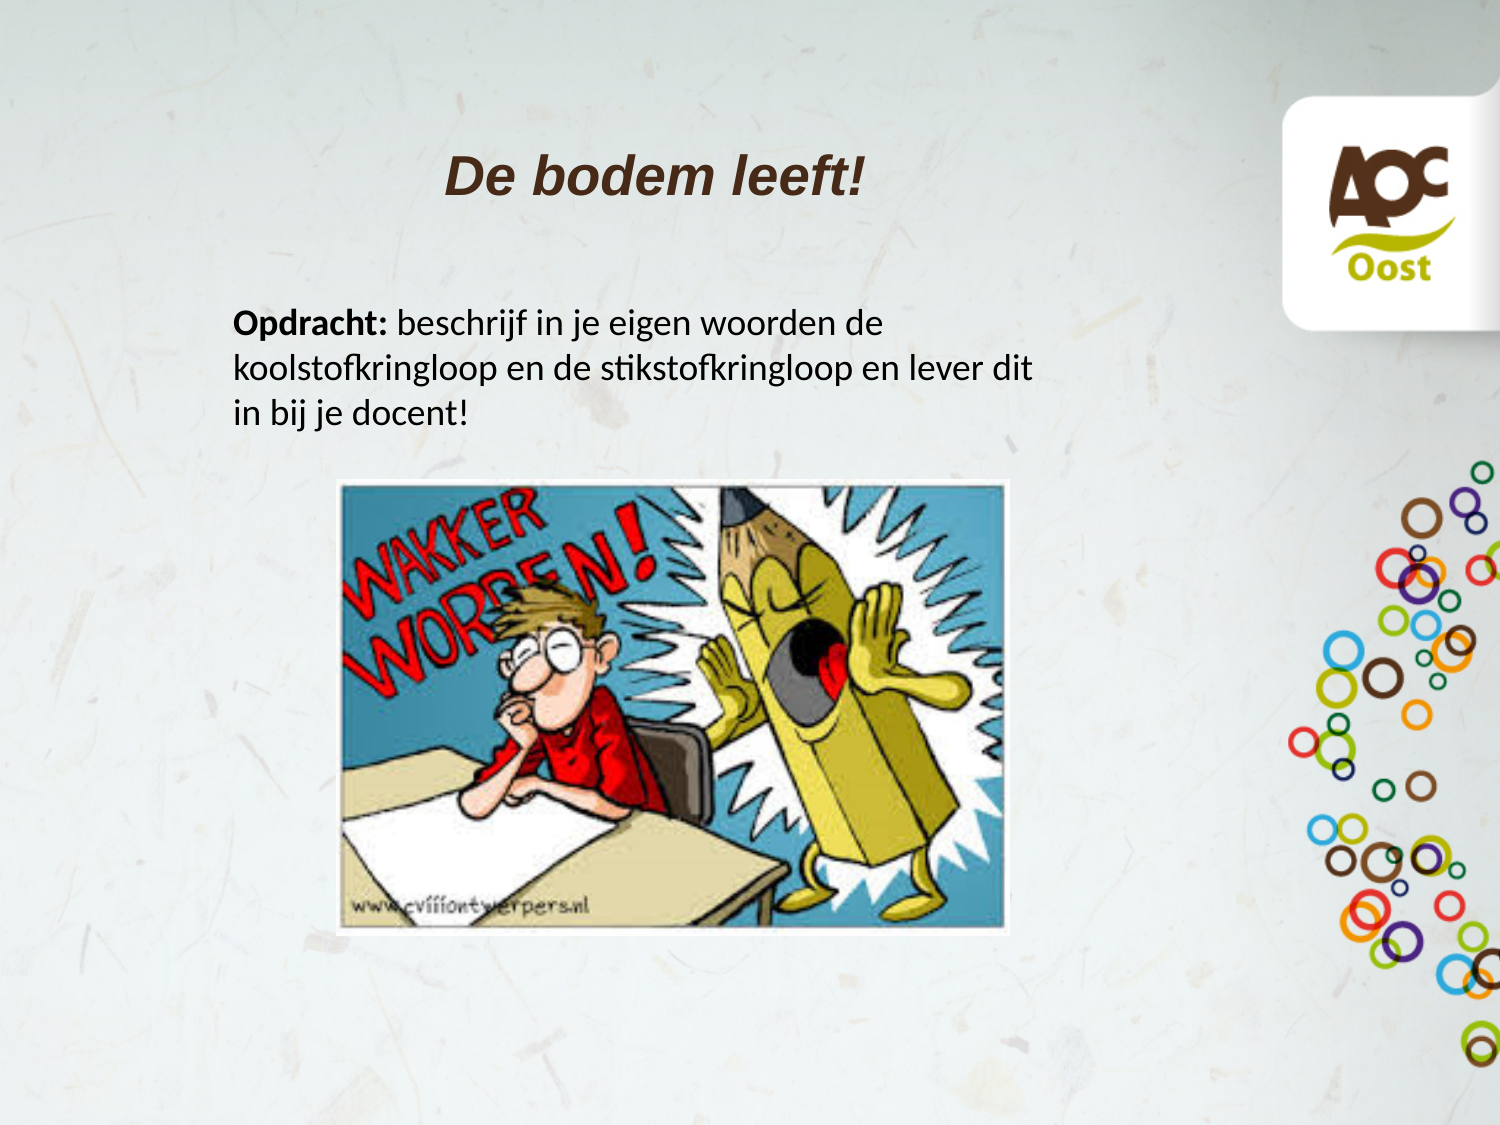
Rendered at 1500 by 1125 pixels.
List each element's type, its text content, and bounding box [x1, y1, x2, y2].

title De bodem leeft! [112, 101, 1199, 244]
picture [0, 0, 1500, 1125]
subtitle [64, 349, 1235, 882]
text_box Opdracht: beschrijf in je eigen woorden de koolstofkringloop en de stikstofkringloop en lever dit in bij je docent! [218, 290, 1069, 441]
